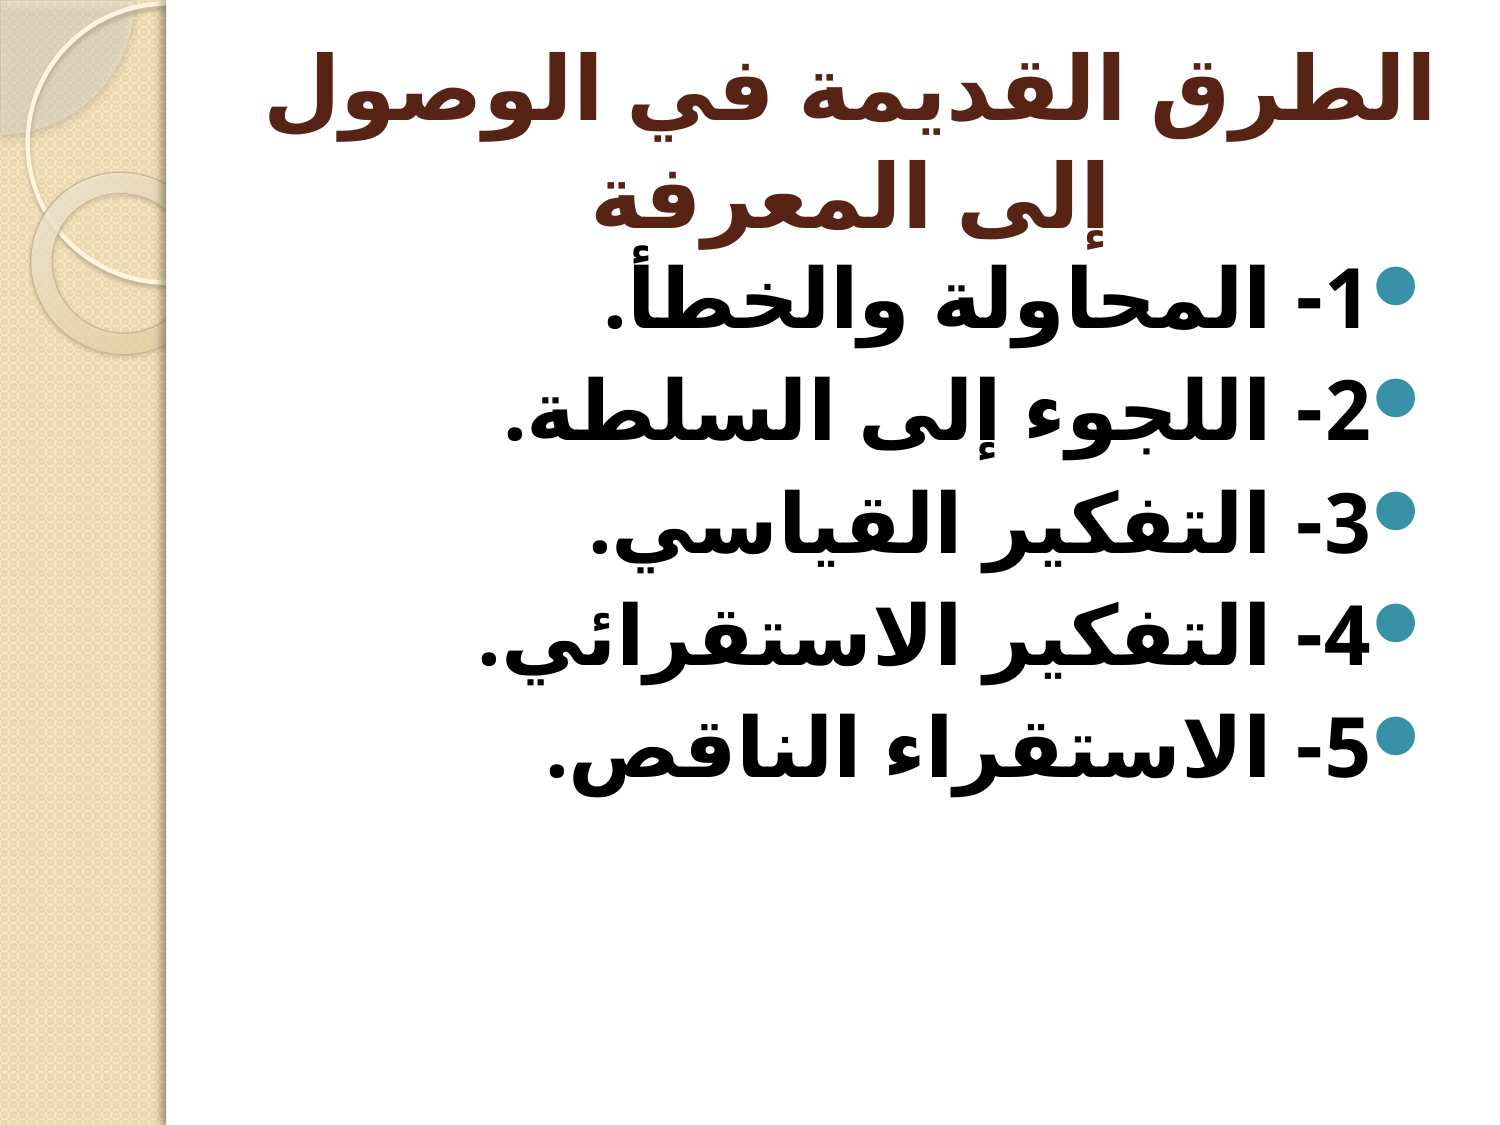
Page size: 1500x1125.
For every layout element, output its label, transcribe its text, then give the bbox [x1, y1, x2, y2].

list 1- المحاولة والخطأ. 2- اللجوء إلى السلطة. 3- التفكير القياسي. 4- التفكير الاستقرائي. 5- الاستقراء الناقص. [235, 237, 1466, 1025]
title الطرق القديمة في الوصول إلى المعرفة [235, 45, 1466, 233]
